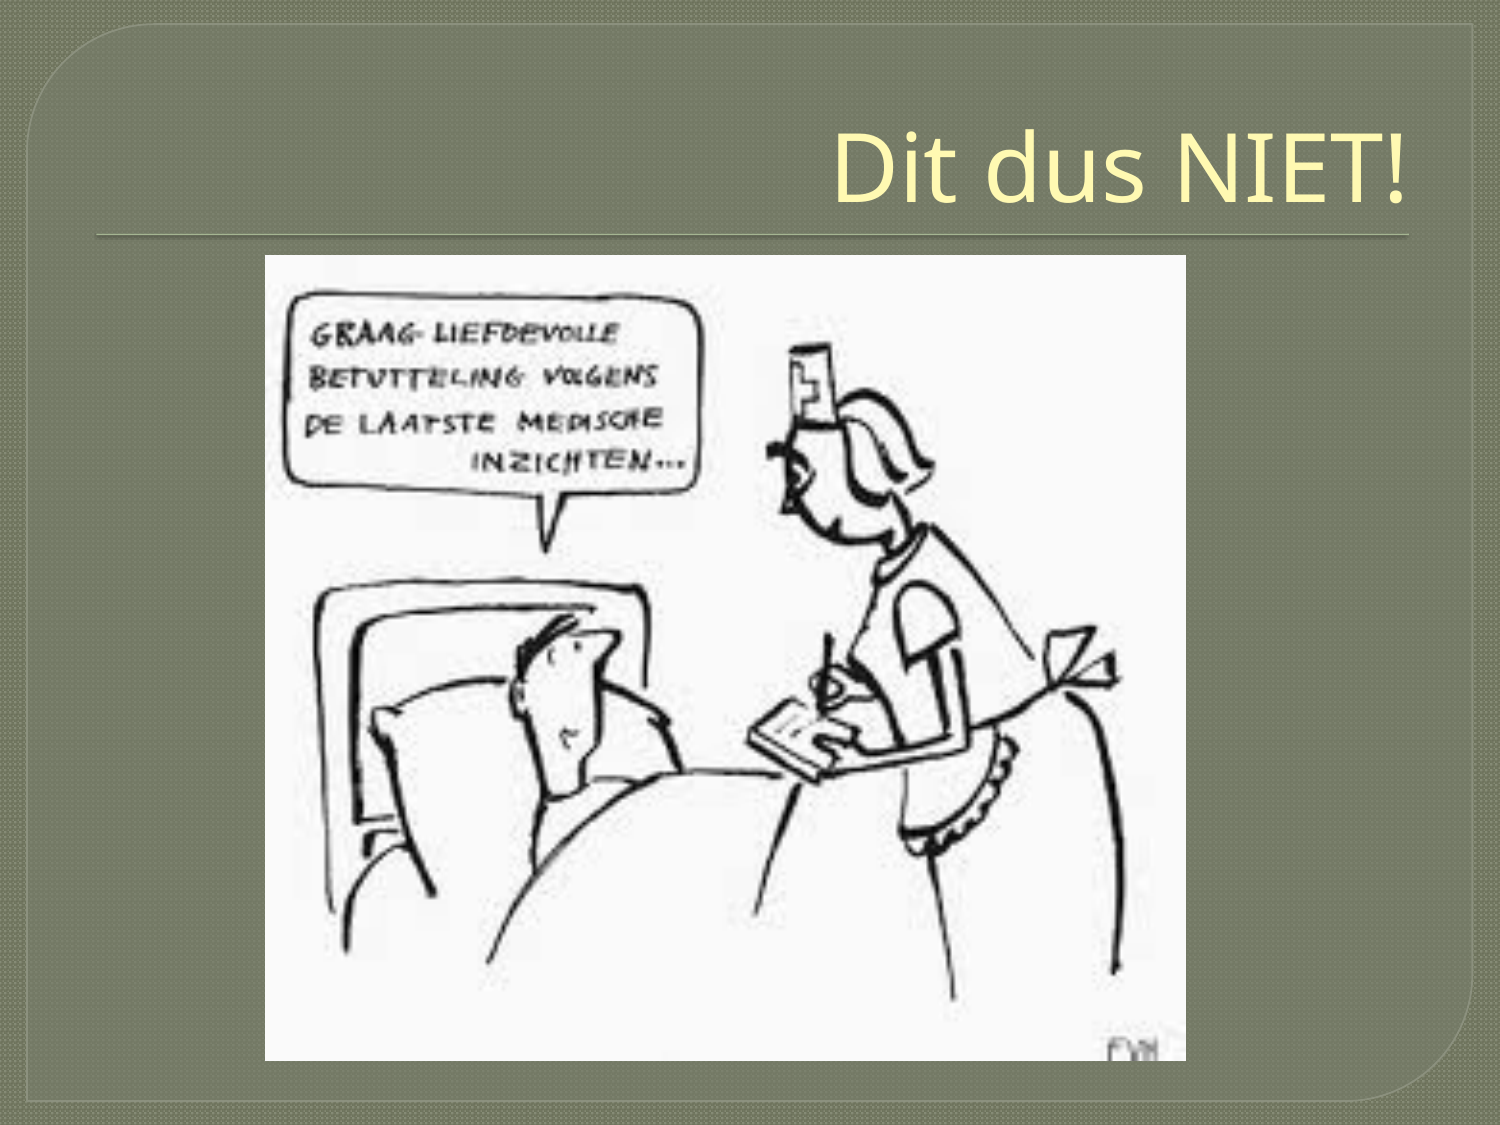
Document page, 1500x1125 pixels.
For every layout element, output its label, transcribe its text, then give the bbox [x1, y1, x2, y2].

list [265, 255, 1186, 1061]
title Dit dus NIET! [75, 41, 1425, 230]
